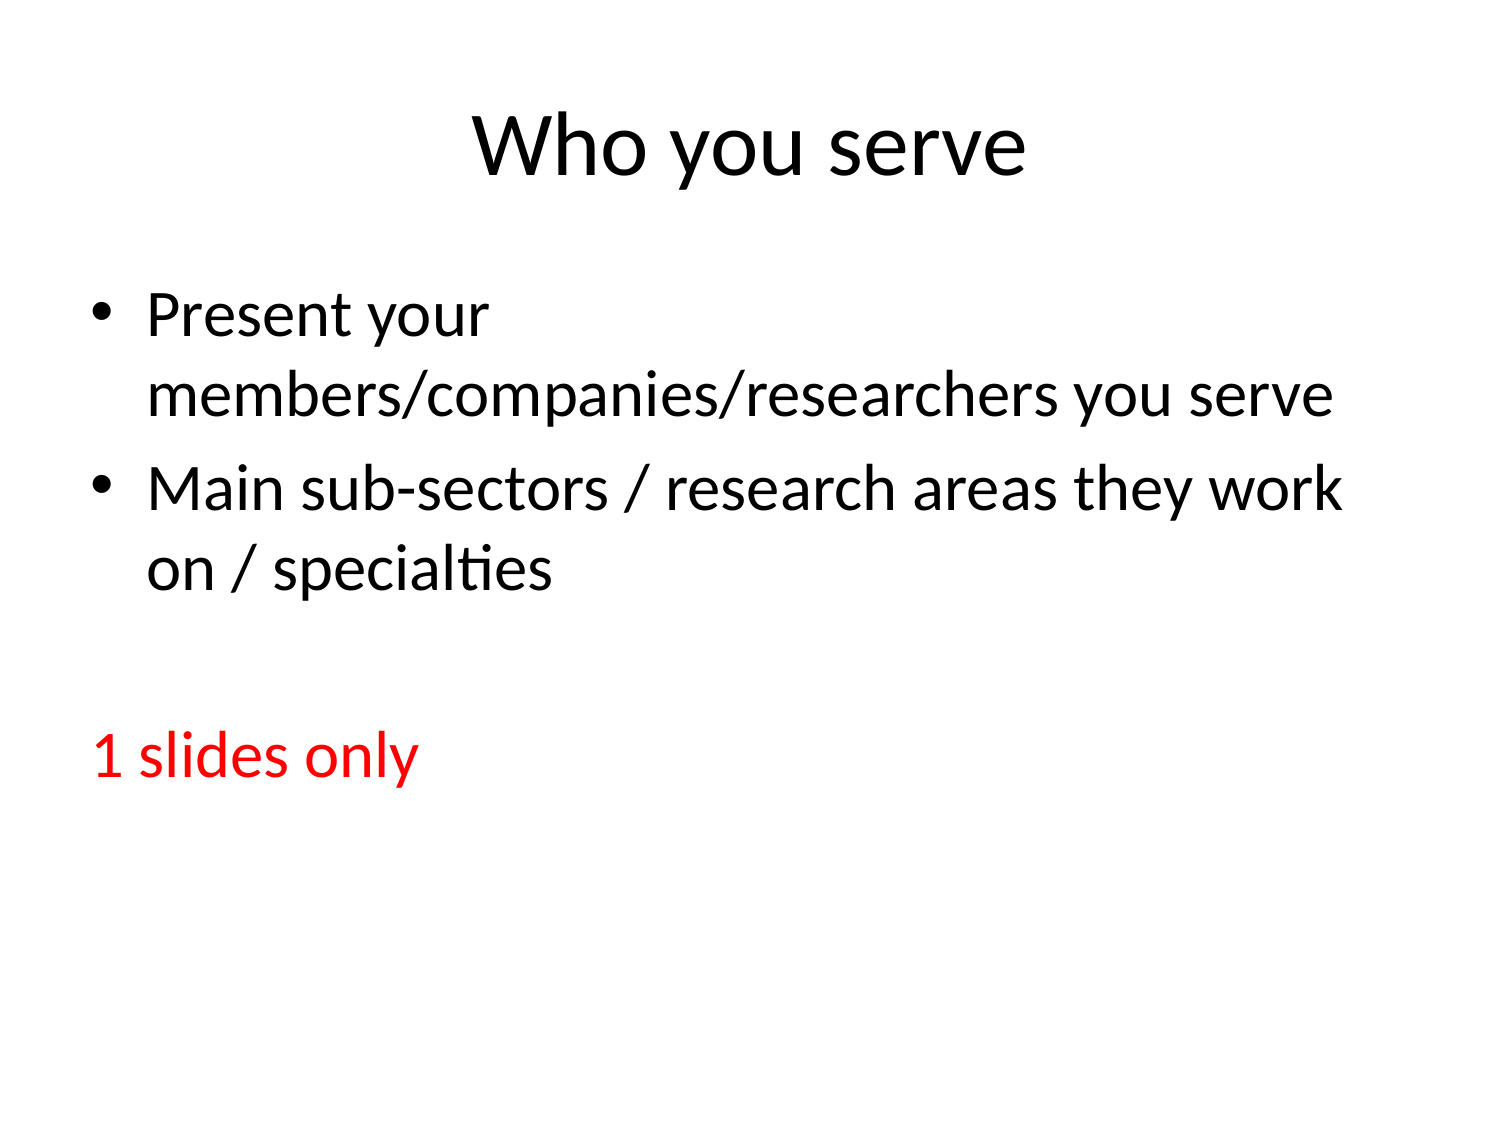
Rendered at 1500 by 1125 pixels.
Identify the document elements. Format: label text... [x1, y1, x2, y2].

list Present your members/companies/researchers you serve Main sub-sectors / research areas they work on / specialties 1 slides only [75, 262, 1425, 1005]
title Who you serve [75, 45, 1425, 233]
